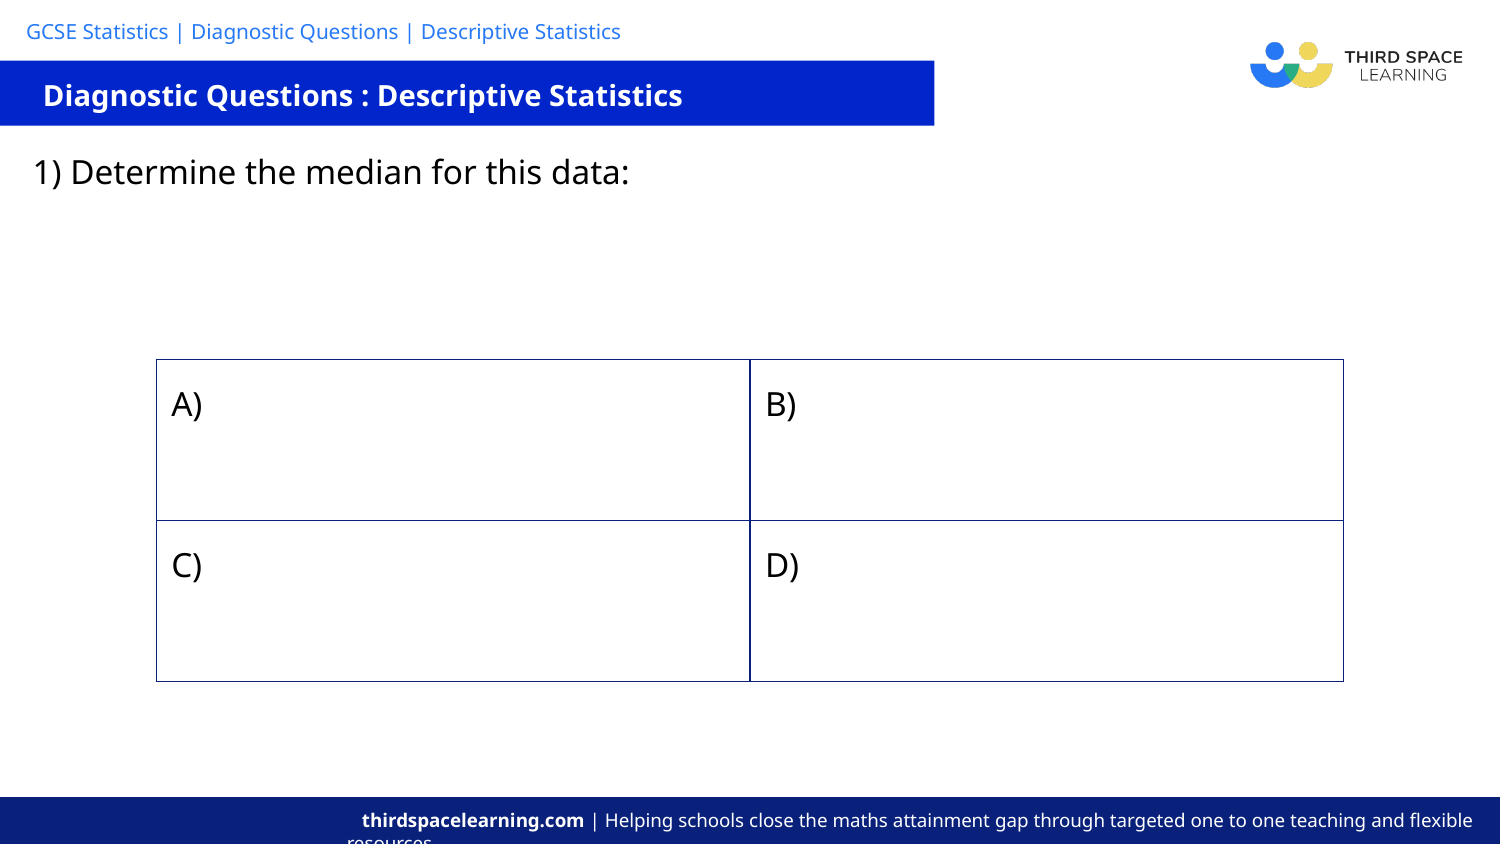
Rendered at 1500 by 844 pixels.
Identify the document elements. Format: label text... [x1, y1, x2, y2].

text_box Diagnostic Questions : Descriptive Statistics [27, 61, 880, 127]
picture [1250, 33, 1465, 99]
